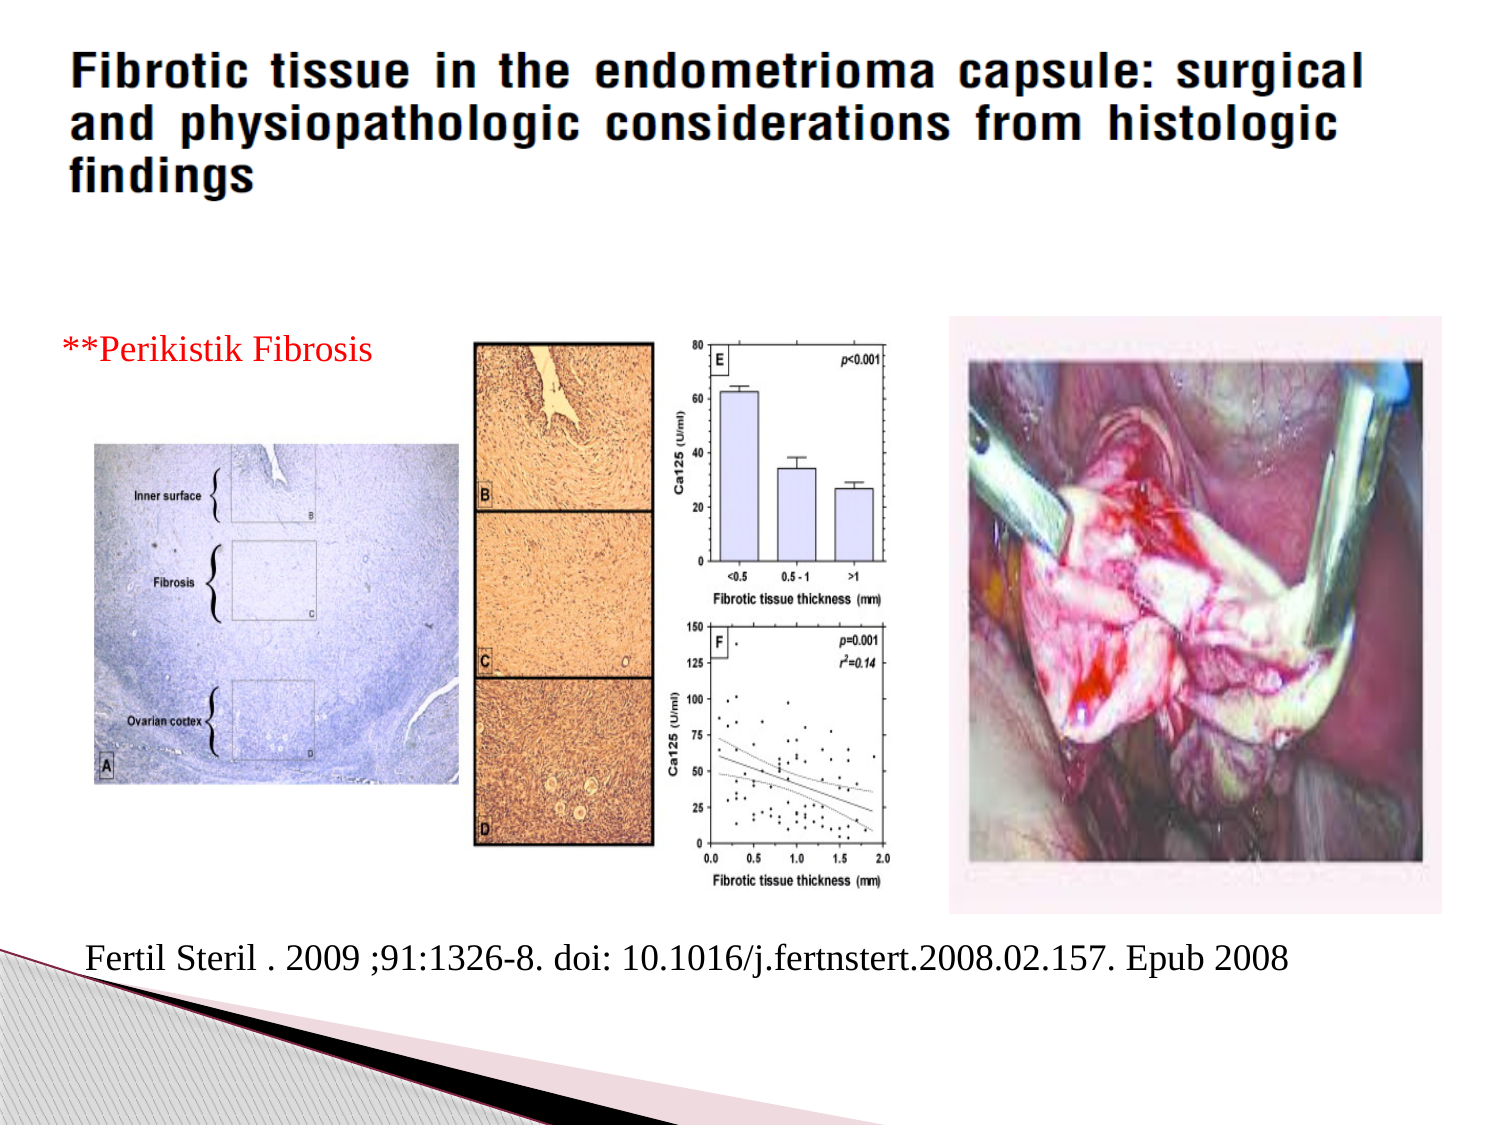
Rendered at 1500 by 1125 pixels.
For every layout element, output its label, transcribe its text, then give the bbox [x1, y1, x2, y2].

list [93, 339, 891, 890]
text_box Fertil Steril . 2009 ;91:1326-8. doi: 10.1016/j.fertnstert.2008.02.157. Epub 2008 [70, 925, 1325, 986]
text_box **Perikistik Fibrosis [46, 316, 504, 377]
picture [34, 23, 1442, 259]
picture [948, 316, 1442, 915]
